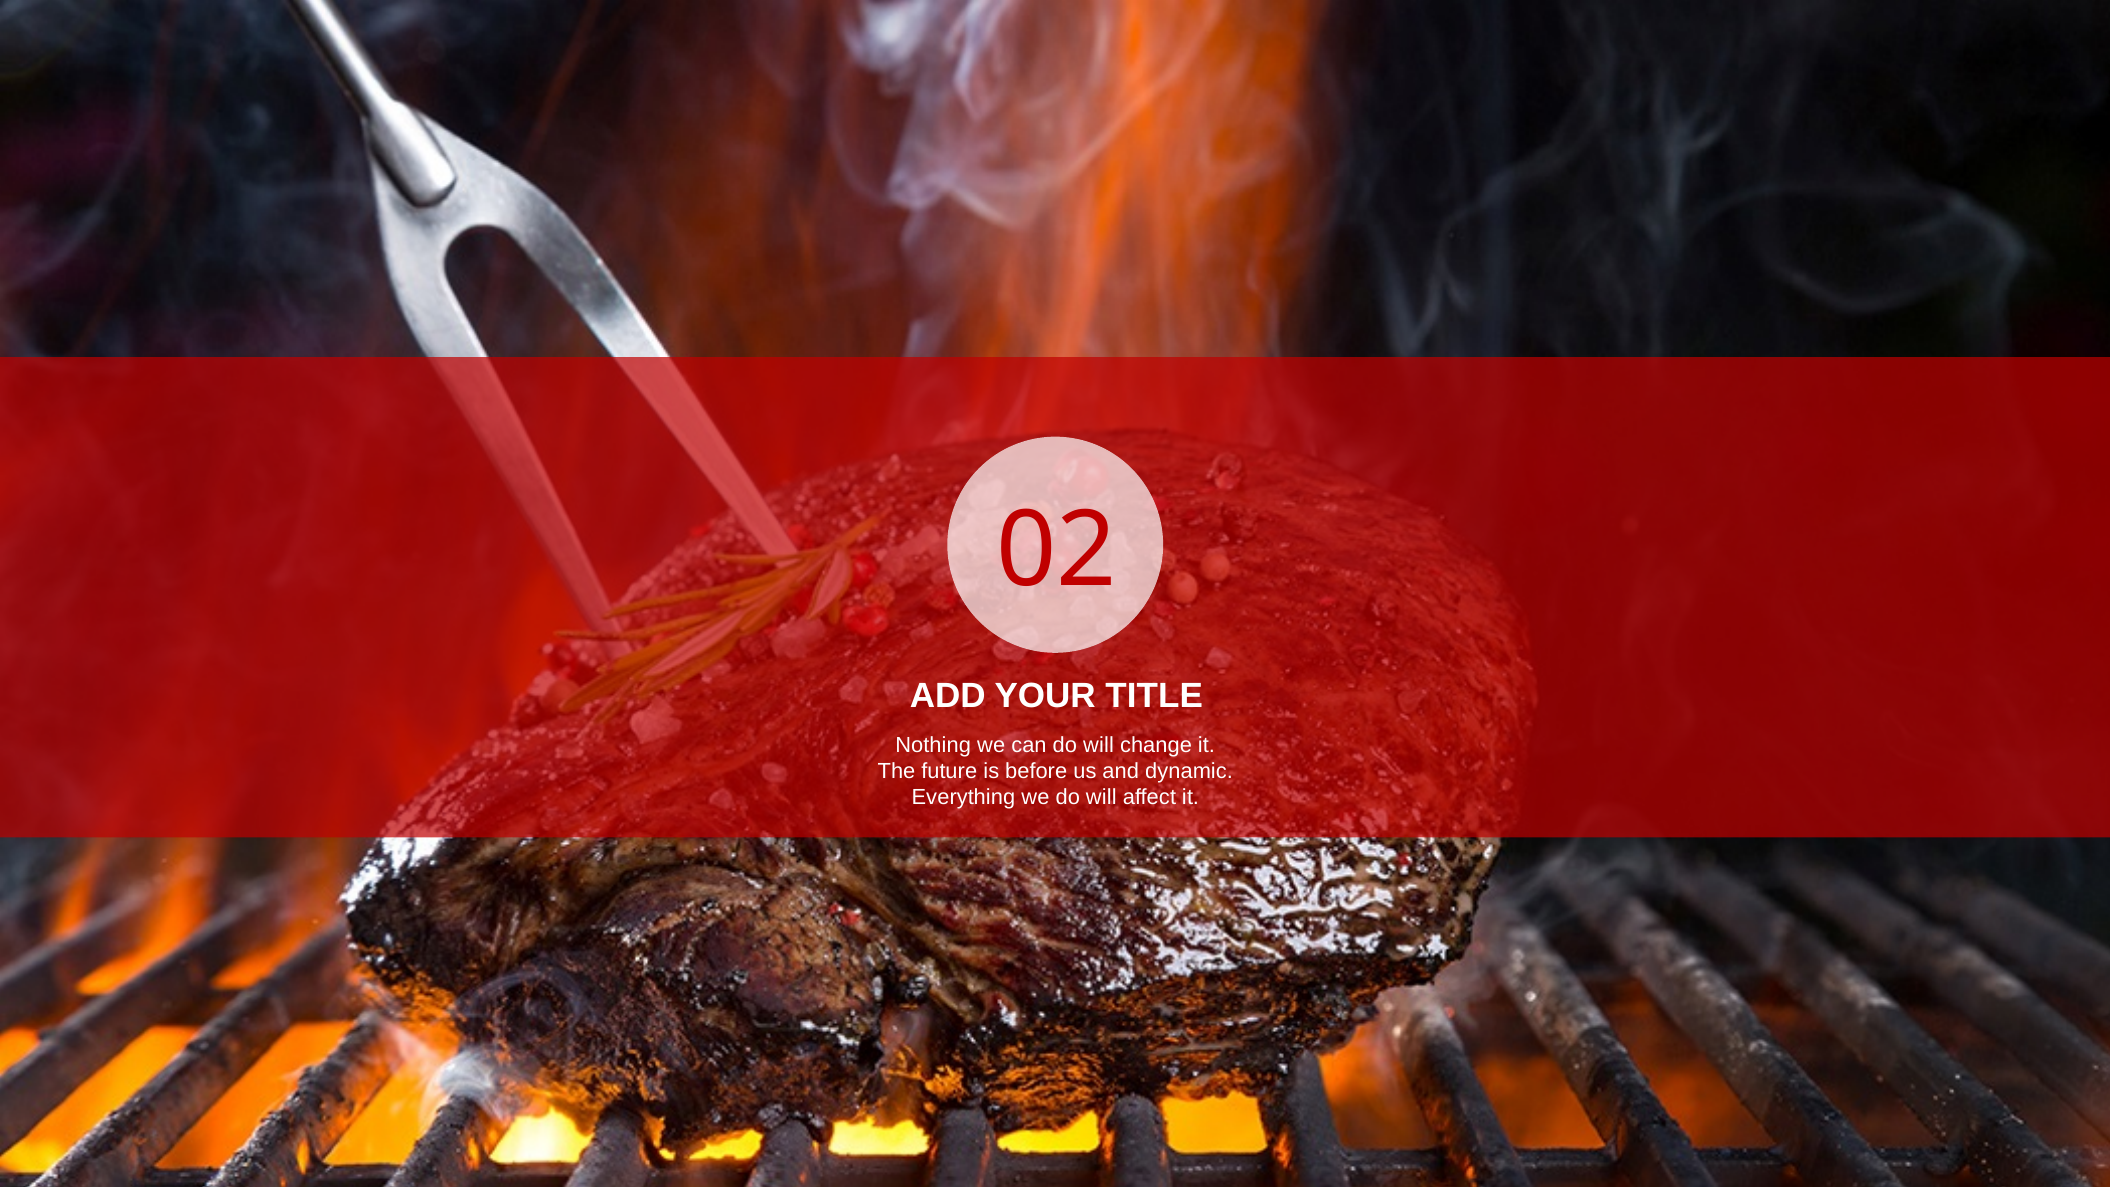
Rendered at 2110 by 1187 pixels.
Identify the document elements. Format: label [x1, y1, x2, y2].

text_box [0, 0, 2110, 356]
text_box [0, 356, 2110, 838]
text_box [860, 665, 1253, 818]
text_box [0, 838, 2110, 1187]
text_box [947, 436, 1164, 653]
